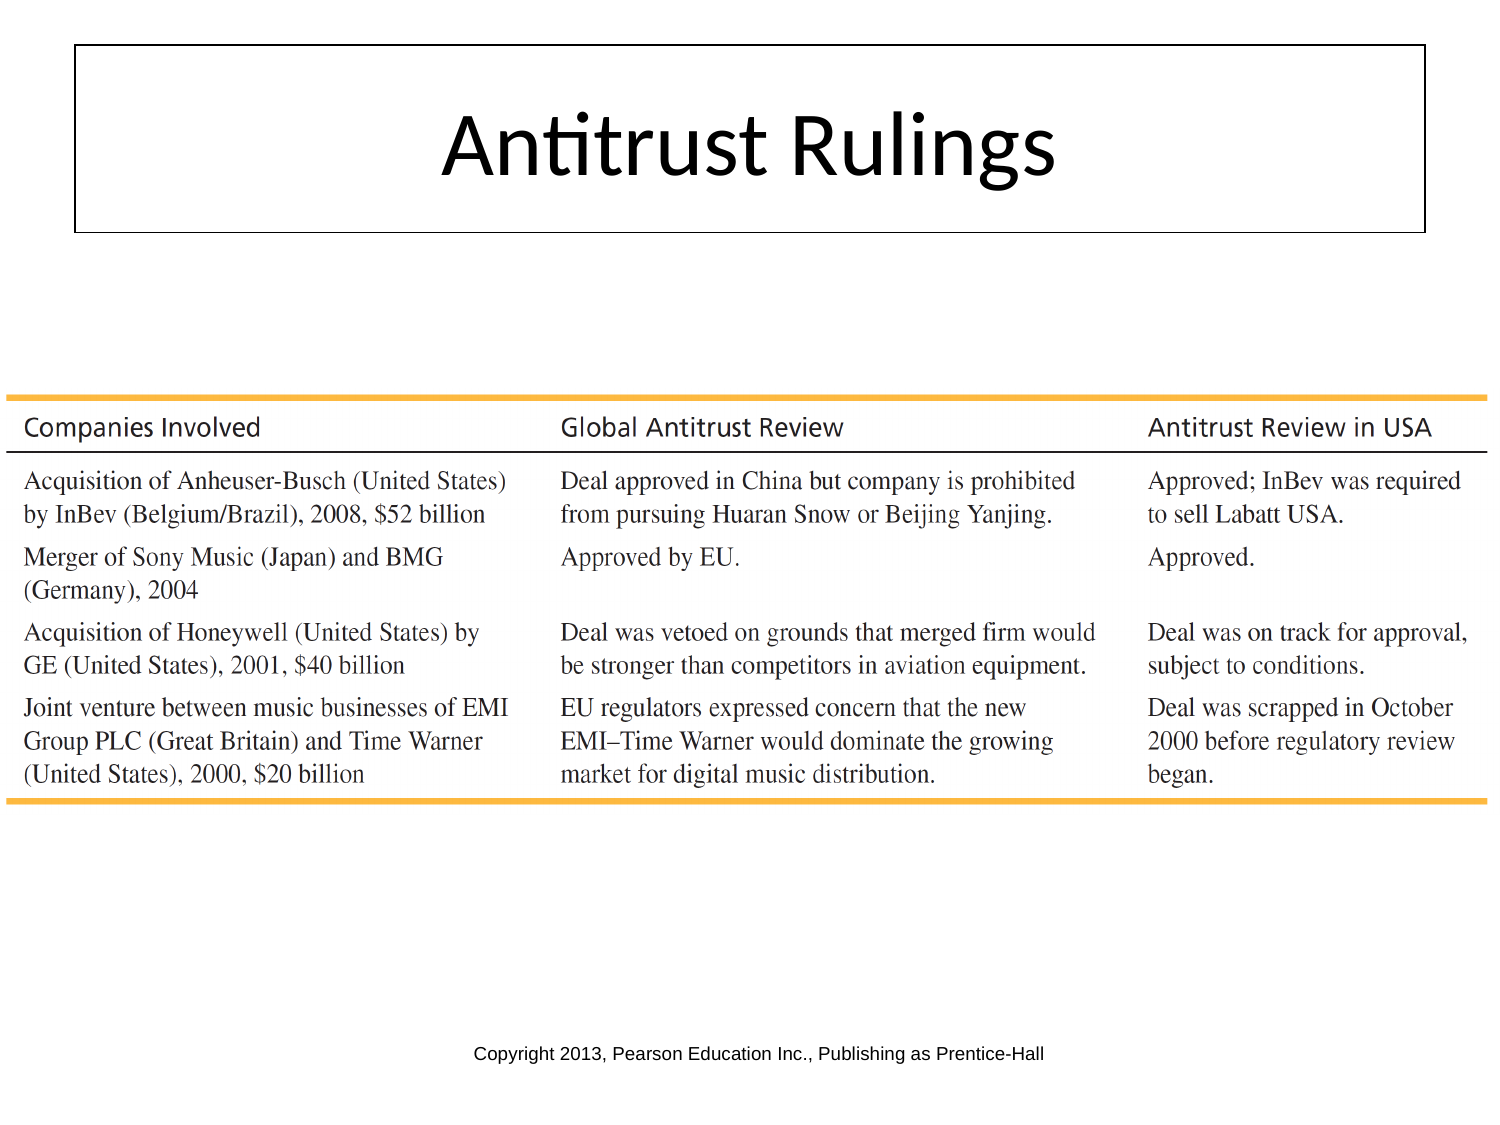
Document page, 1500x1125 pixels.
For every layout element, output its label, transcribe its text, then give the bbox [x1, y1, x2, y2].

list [0, 388, 1500, 816]
text_box Copyright 2013, Pearson Education Inc., Publishing as Prentice-Hall [459, 1033, 1059, 1094]
title Antitrust Rulings [74, 44, 1426, 233]
